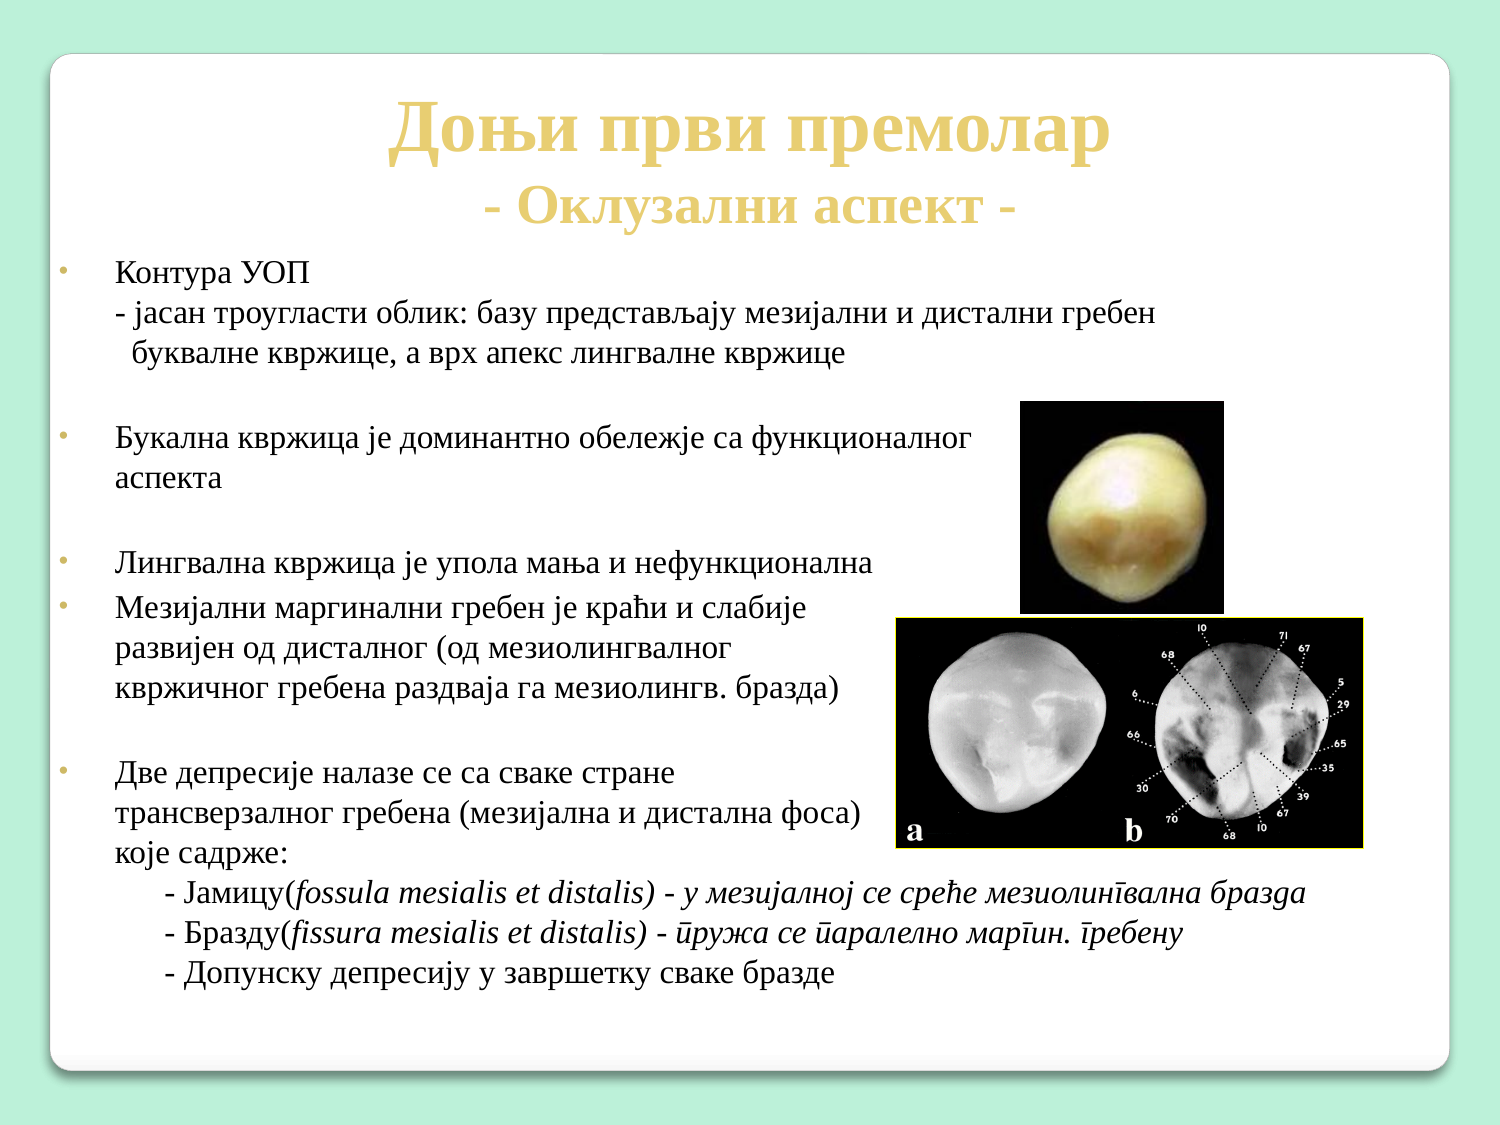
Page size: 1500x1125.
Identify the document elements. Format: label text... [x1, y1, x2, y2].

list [895, 617, 1365, 850]
list Контура УОП - јасан троугласти облик: базу представљају мезијални и дистални гребен буквалне квржице, а врх апекс лингвалне квржице Букална квржица је доминантно обележје са функционалног аспекта Лингвална квржица је упола мања и нефункционална Мезијални маргинални гребен је краћи и слабије развијен од дисталног (од мезиолингвалног квржичног гребена раздваја га мезиолингв. бразда) Две депресије налазе се са сваке стране трансверзалног гребена (мезијална и дистална фоса) које садрже: - Јамицу(fossula mesialis et distalis) - у мезијалној се среће мезиолингвална бразда - Бразду(fissura mesialis et distalis) - пружа се паралелно маргин. гребену - Допунску депресију у завршетку сваке бразде [47, 244, 1359, 1049]
picture [1020, 401, 1224, 614]
title Доњи први премолар - Оклузални аспект - [103, 59, 1398, 240]
